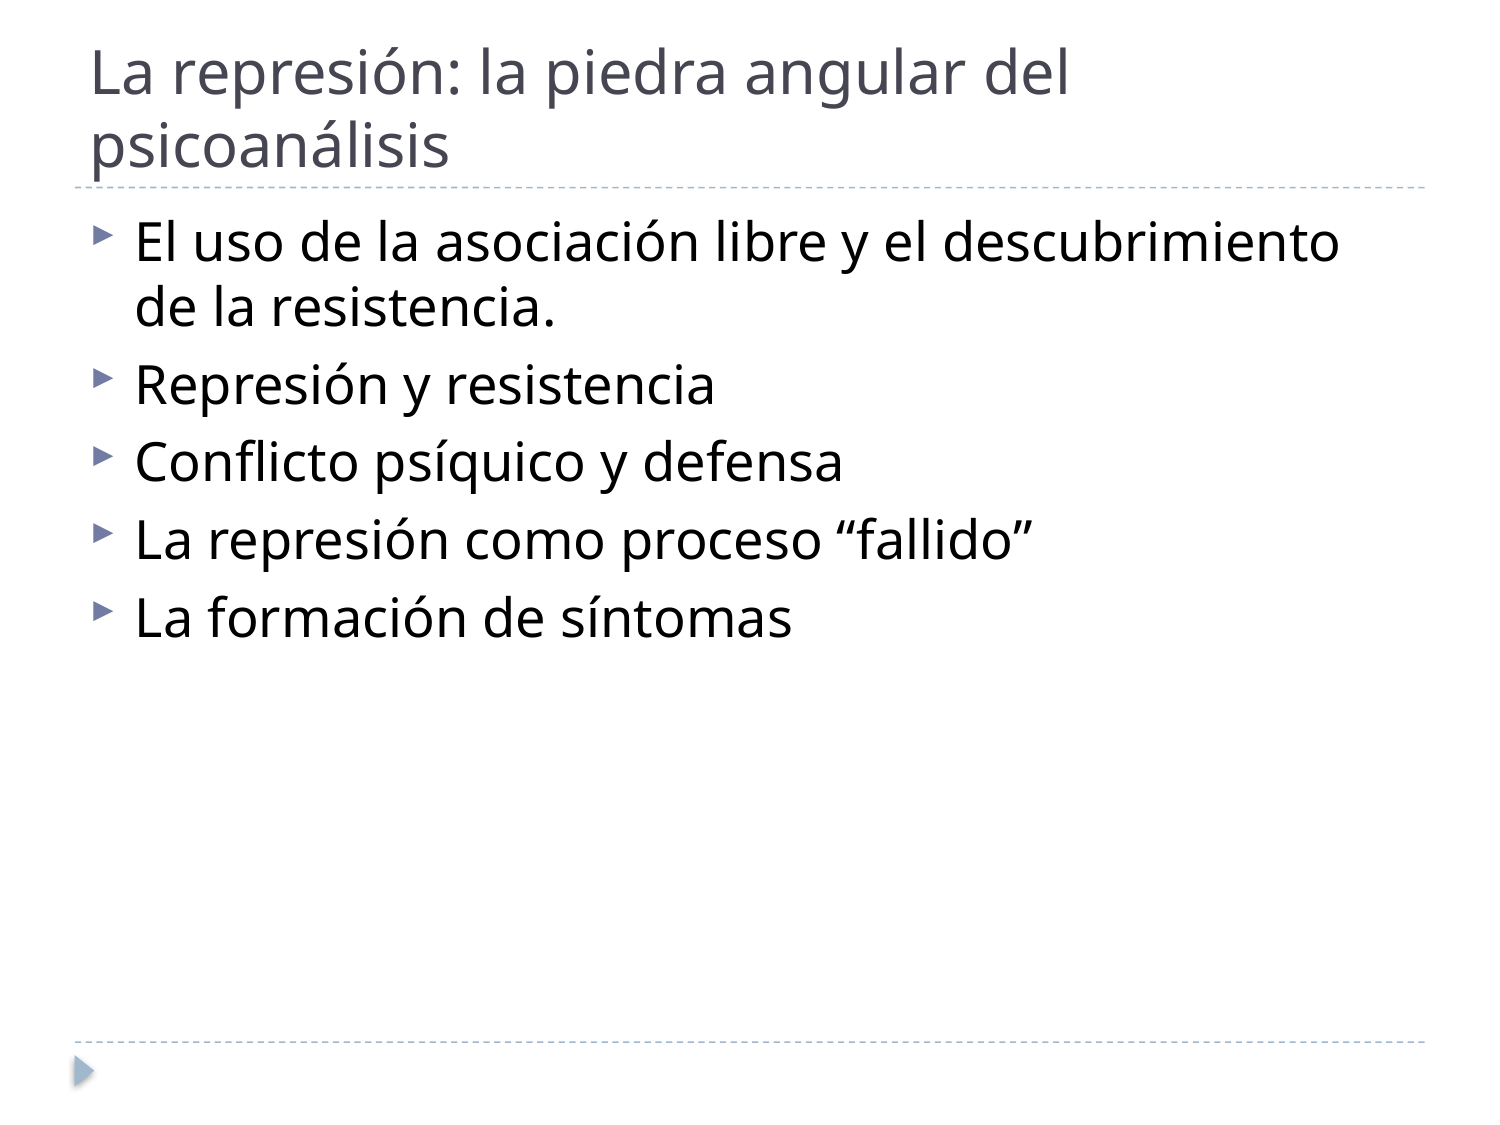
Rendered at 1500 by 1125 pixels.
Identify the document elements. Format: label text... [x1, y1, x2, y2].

title La represión: la piedra angular del psicoanálisis [75, 24, 1425, 188]
list El uso de la asociación libre y el descubrimiento de la resistencia. Represión y resistencia Conflicto psíquico y defensa La represión como proceso “fallido” La formación de síntomas [75, 200, 1425, 1010]
